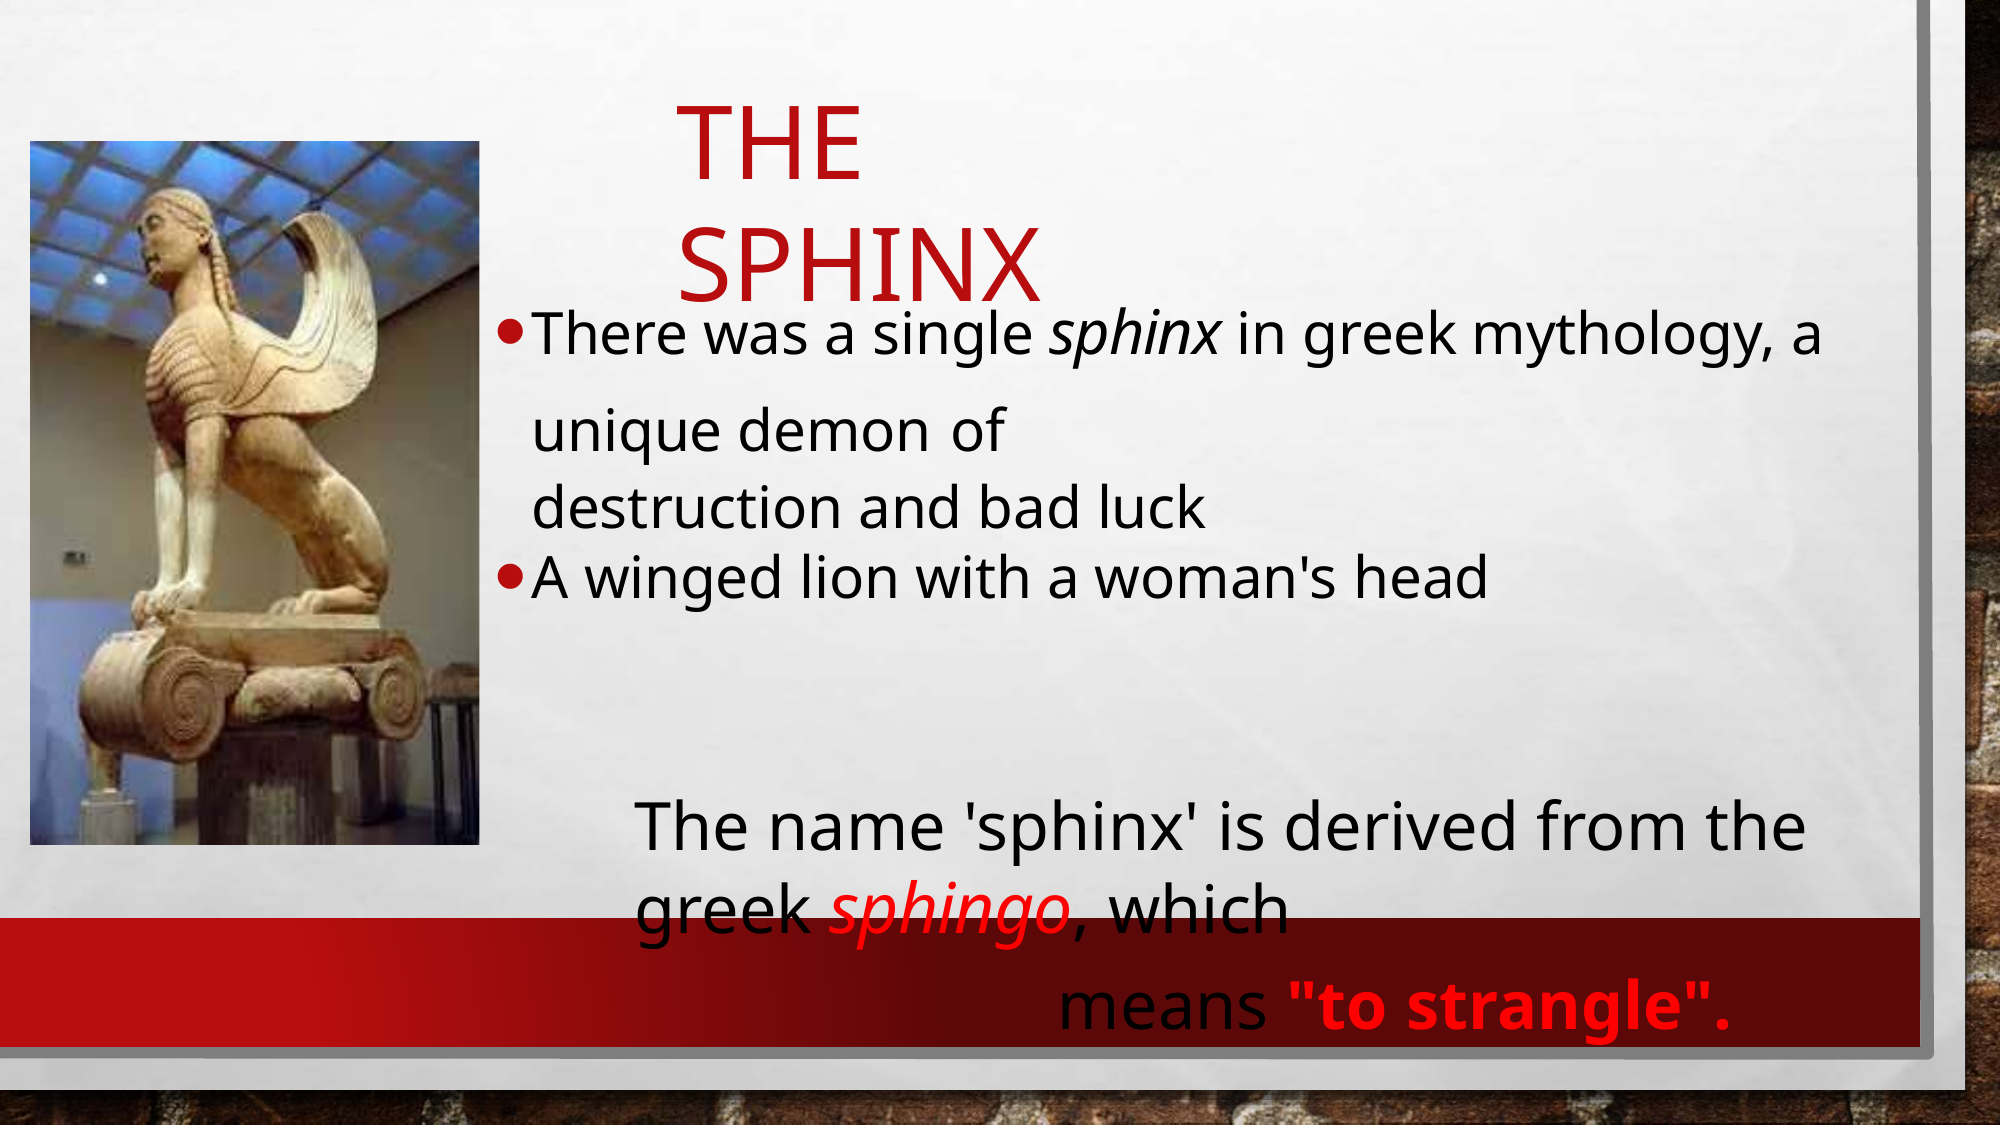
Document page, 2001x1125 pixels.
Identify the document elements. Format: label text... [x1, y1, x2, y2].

list There was a single sphinx in greek mythology, a unique demon of destruction and bad luck A winged lion with a woman's head The name 'sphinx' is derived from the greek sphingo, which means "to strangle". [149, 270, 1851, 1044]
picture [0, 0, 2000, 1125]
title THE SPHINX [674, 75, 1098, 270]
picture [0, 0, 1921, 1047]
text_box [30, 141, 480, 845]
